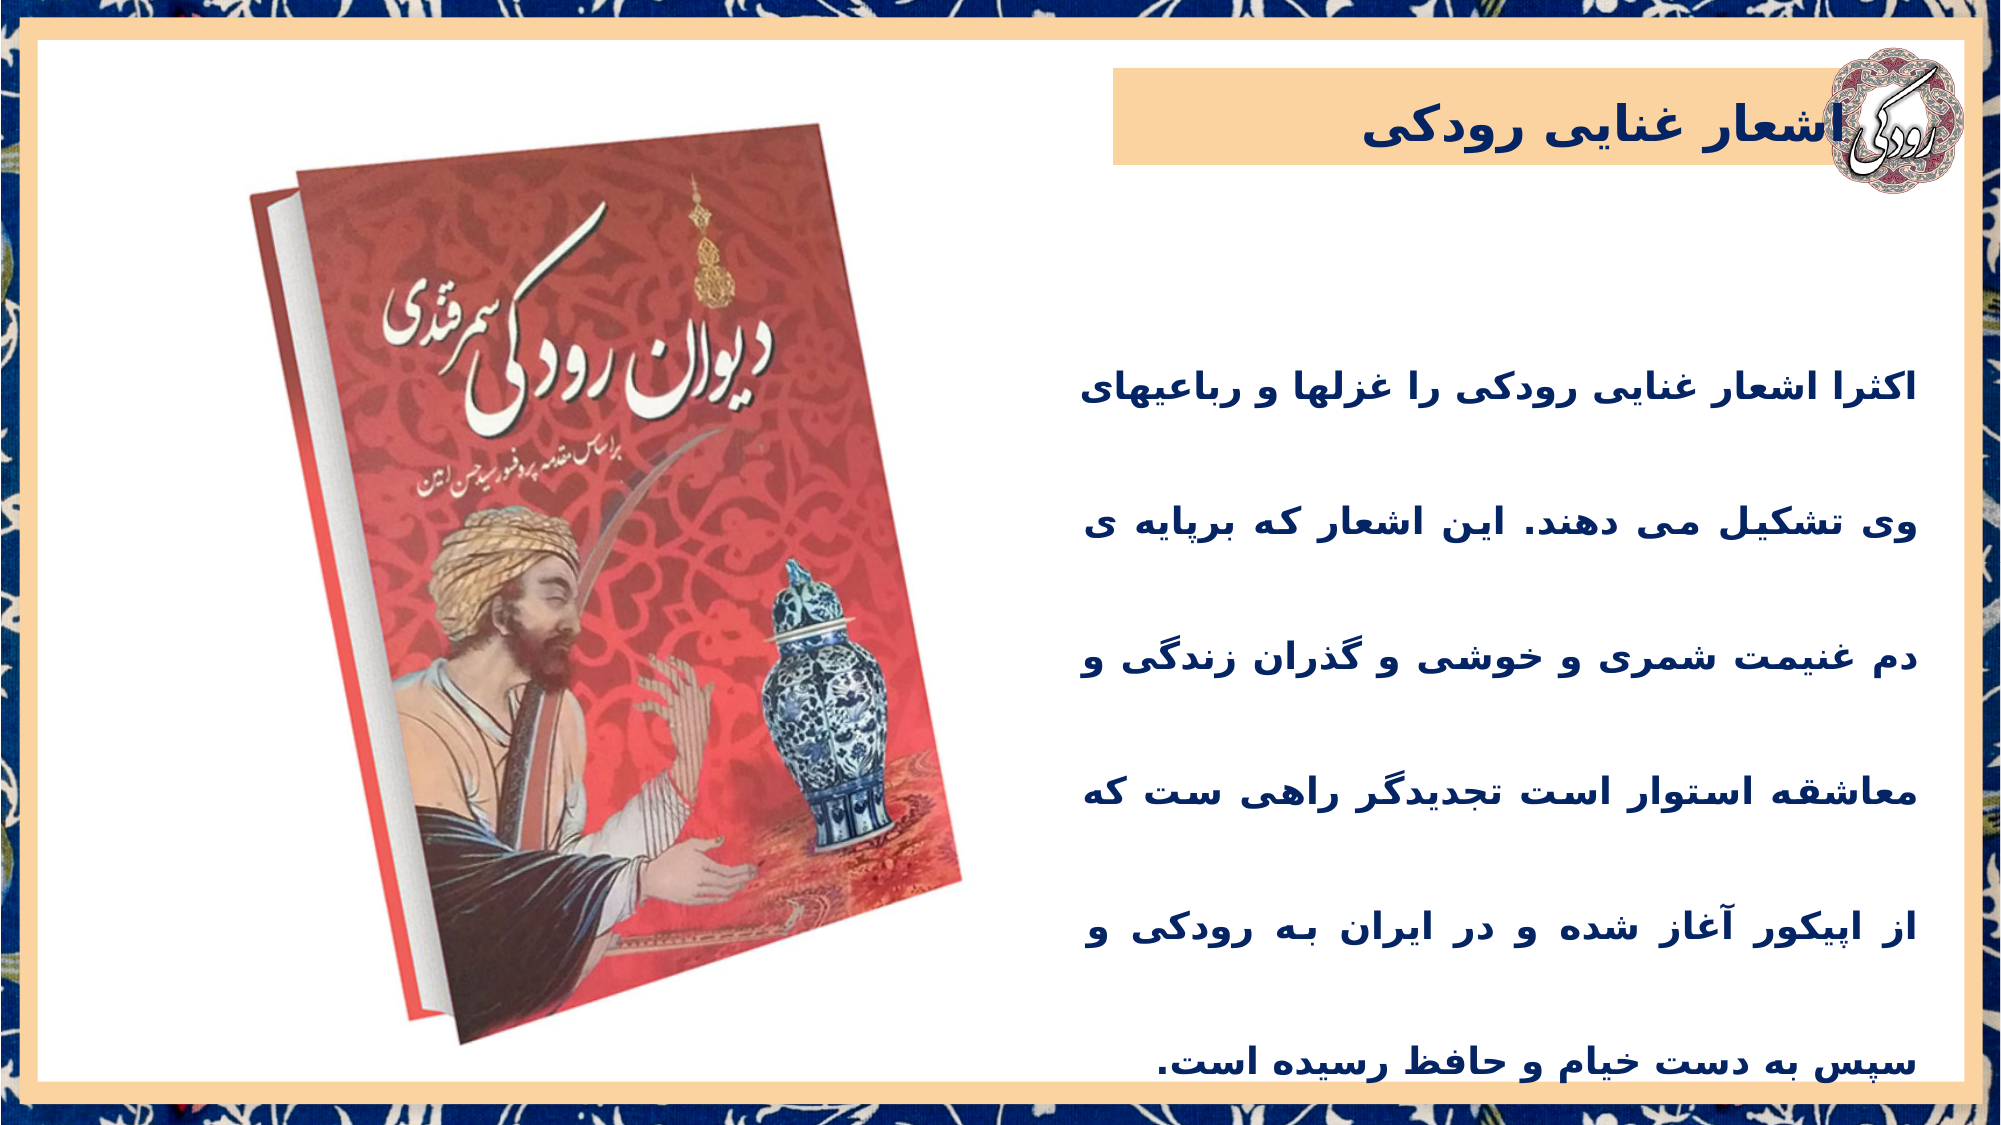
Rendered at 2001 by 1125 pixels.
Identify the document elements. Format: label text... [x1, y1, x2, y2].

text_box اکثرا اشعار غنایی رودکی را غزلها و رباعیهای وی تشکیل می دهند. این اشعار که برپایه ی دم غنیمت شمری و خوشی و گذران زندگی و معاشقه استوار است تجدیدگر راهی ست که از اپیکور آغاز شده و در ایران به رودکی و سپس به دست خیام و حافظ رسیده است. [1064, 265, 1934, 1090]
picture [2, 1, 1999, 1125]
text_box اشعار غنایی رودکی [1274, 84, 1934, 160]
